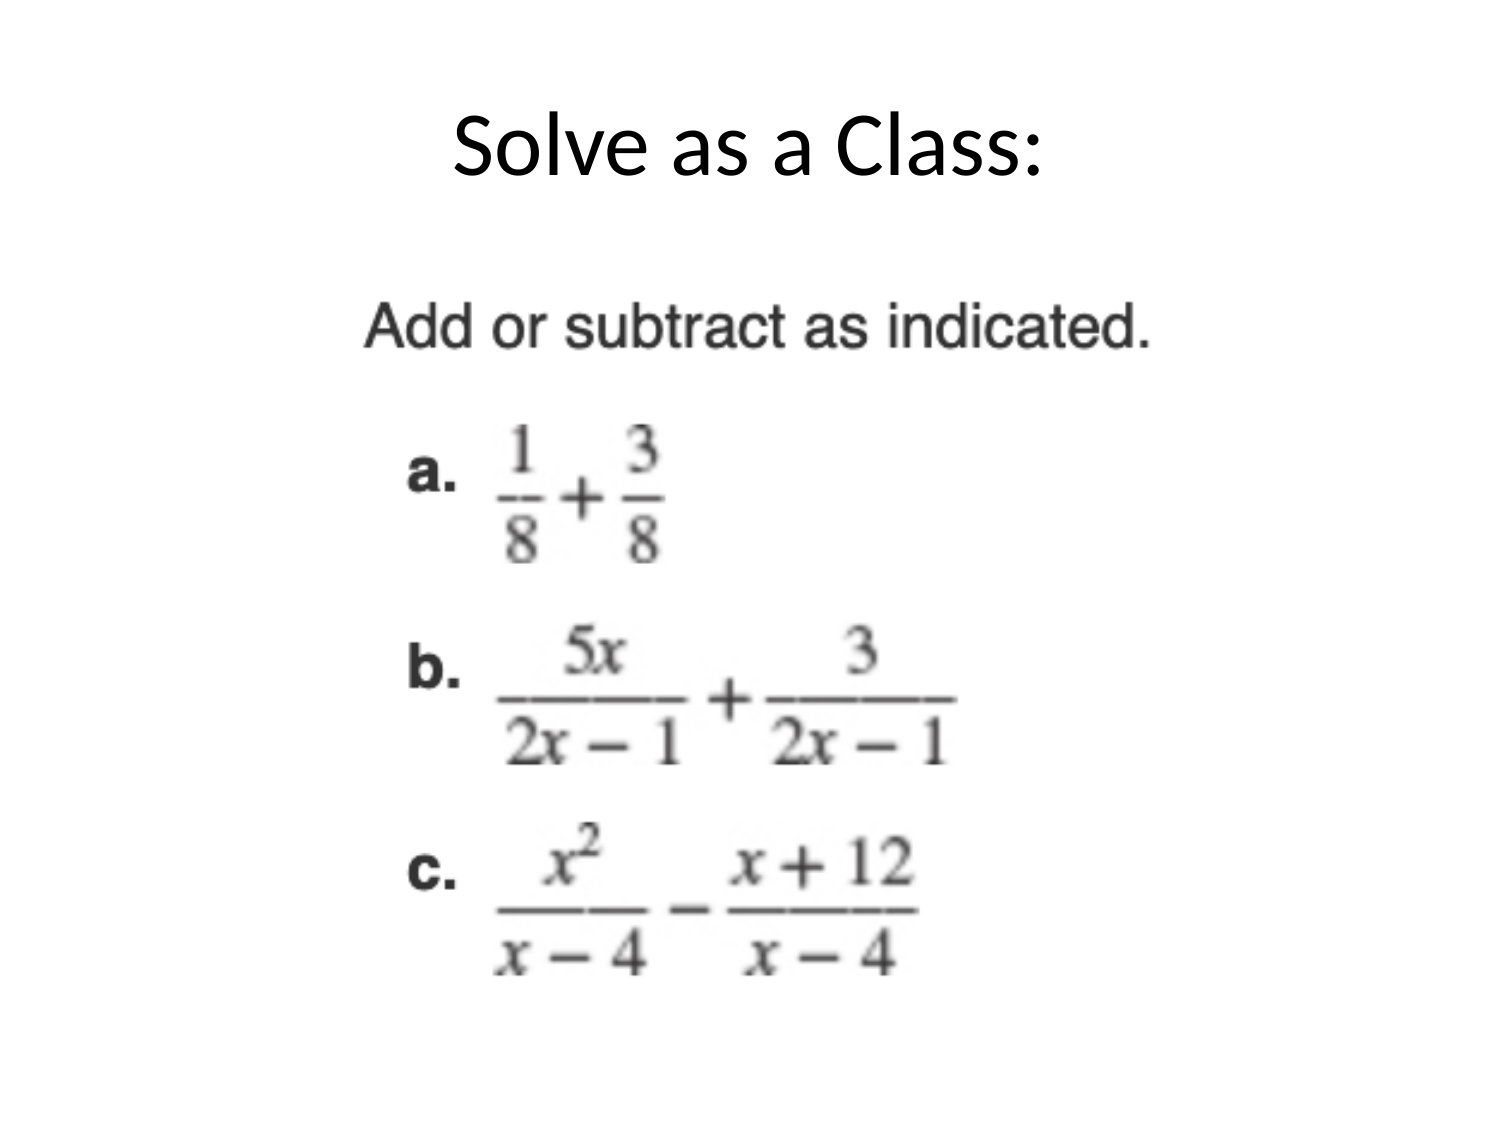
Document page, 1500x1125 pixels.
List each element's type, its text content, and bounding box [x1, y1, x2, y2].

title Solve as a Class: [75, 45, 1425, 233]
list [74, 262, 1426, 1006]
